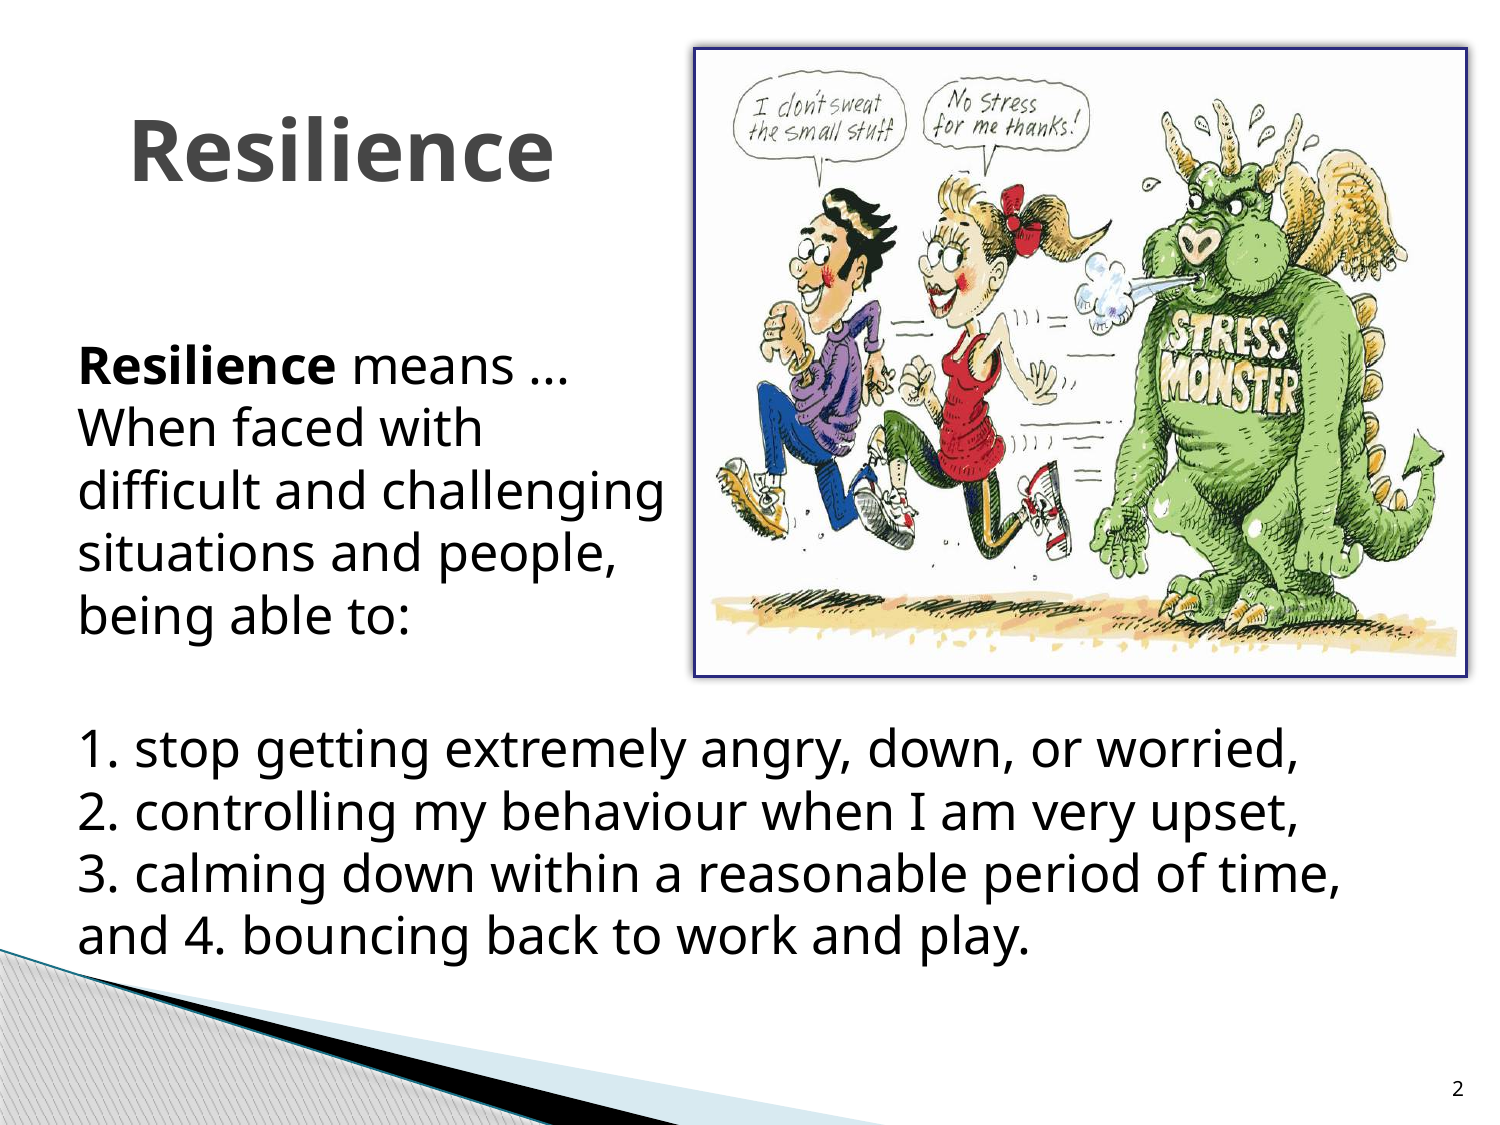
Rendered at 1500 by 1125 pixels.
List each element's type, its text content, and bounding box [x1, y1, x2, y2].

title Resilience [112, 56, 685, 238]
list Resilience means ... When faced with difficult and challenging situations and people, being able to: 1. stop getting extremely angry, down, or worried, 2. controlling my behaviour when I am very upset, 3. calming down within a reasonable period of time, and 4. bouncing back to work and play. [62, 324, 1450, 1000]
slide_number 2 [1418, 1051, 1479, 1112]
picture [695, 49, 1466, 676]
